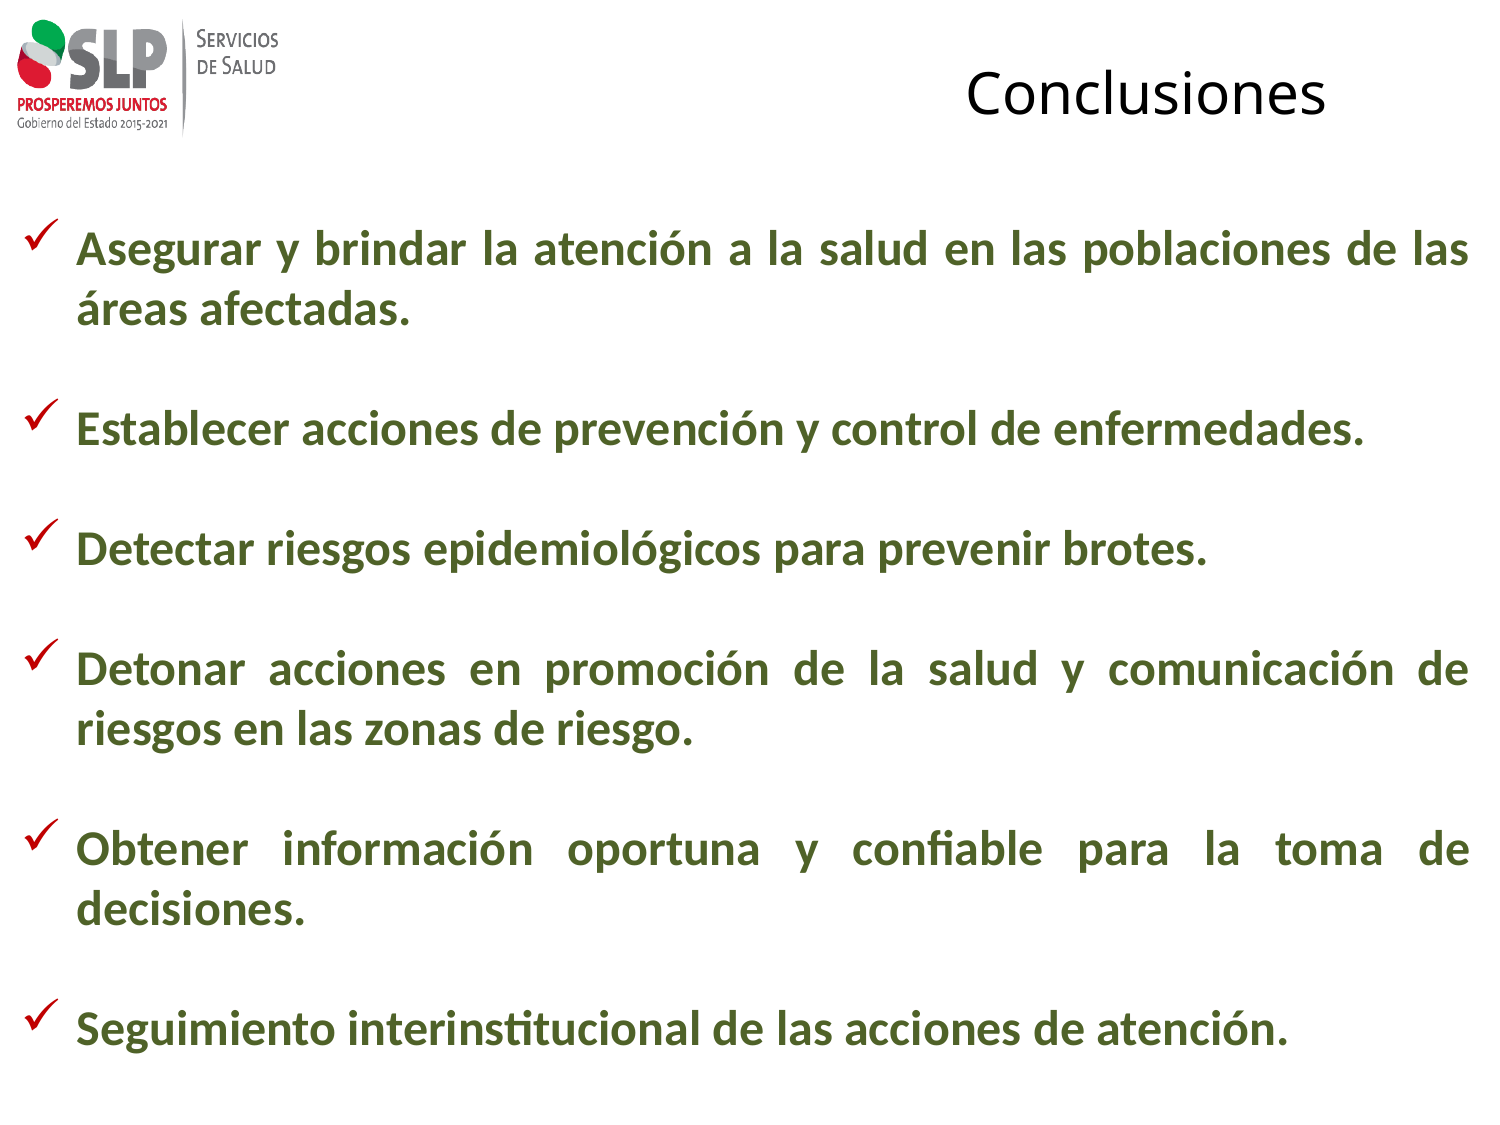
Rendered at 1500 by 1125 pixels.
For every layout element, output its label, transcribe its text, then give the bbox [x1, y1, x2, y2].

text_box Asegurar y brindar la atención a la salud en las poblaciones de las áreas afectadas. Establecer acciones de prevención y control de enfermedades. Detectar riesgos epidemiológicos para prevenir brotes. Detonar acciones en promoción de la salud y comunicación de riesgos en las zonas de riesgo. Obtener información oportuna y confiable para la toma de decisiones. Seguimiento interinstitucional de las acciones de atención. [5, 208, 1486, 1063]
title Conclusiones [868, 0, 1425, 185]
picture [17, 18, 278, 138]
